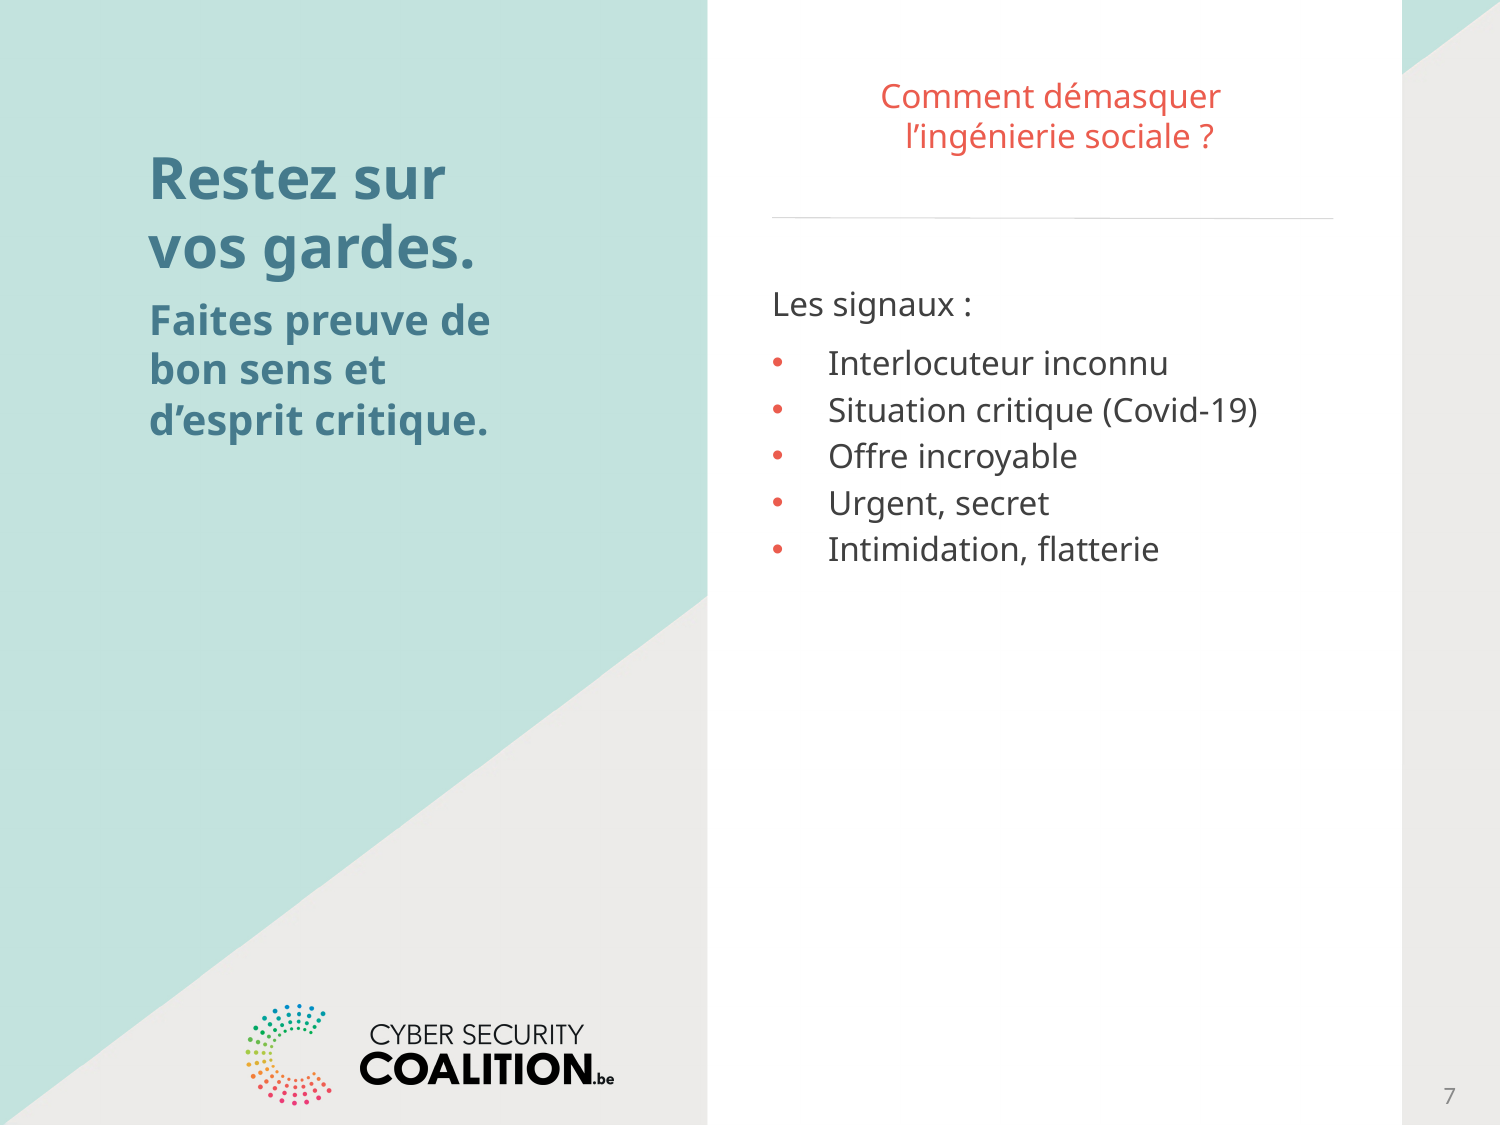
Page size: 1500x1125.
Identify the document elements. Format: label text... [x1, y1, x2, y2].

title Comment démasquer l’ingénierie sociale ? [750, 67, 1362, 163]
slide_number 7 [1400, 1063, 1500, 1125]
list Les signaux : Interlocuteur inconnu Situation critique (Covid-19) Offre incroyable Urgent, secret Intimidation, flatterie [756, 275, 1349, 1018]
text_box Restez sur vos gardes. Faites preuve de bon sens et d’esprit critique. [134, 133, 566, 451]
picture [0, 0, 1500, 1125]
